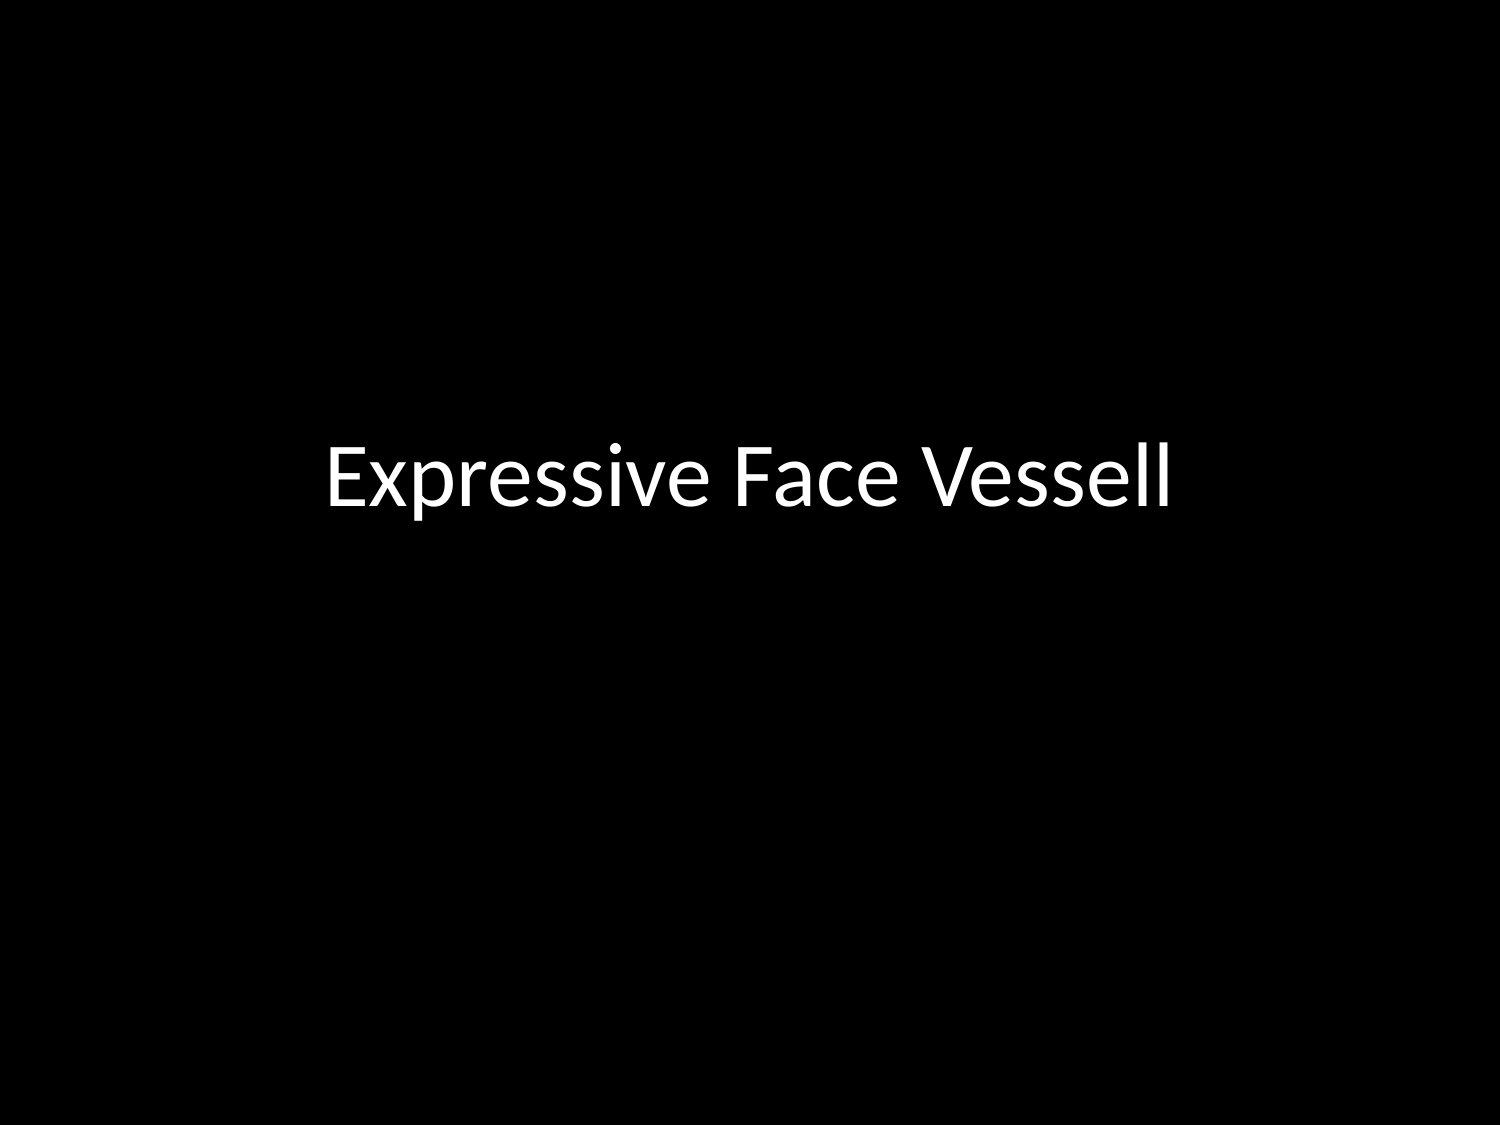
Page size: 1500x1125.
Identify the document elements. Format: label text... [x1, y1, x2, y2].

title Expressive Face Vessell [112, 349, 1388, 591]
